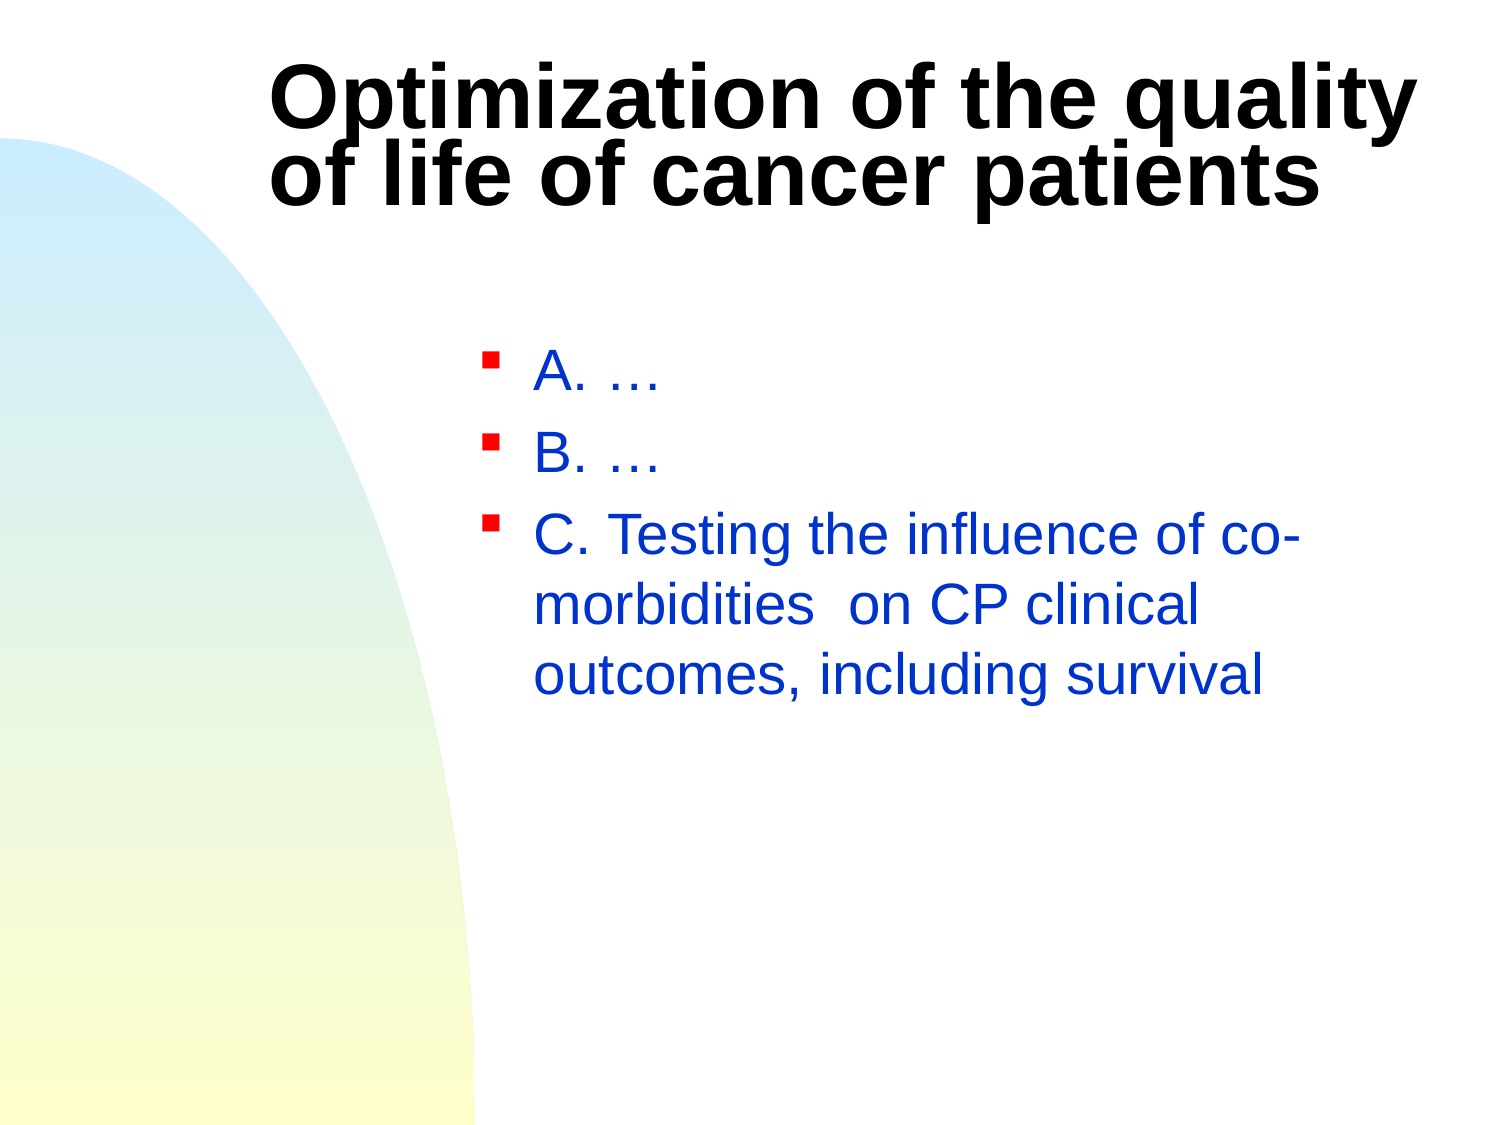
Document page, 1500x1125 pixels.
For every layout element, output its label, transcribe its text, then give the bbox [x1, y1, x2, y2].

list A. … B. … C. Testing the influence of co-morbidities on CP clinical outcomes, including survival [462, 324, 1463, 1001]
title Optimization of the quality of life of cancer patients [253, 0, 1463, 288]
